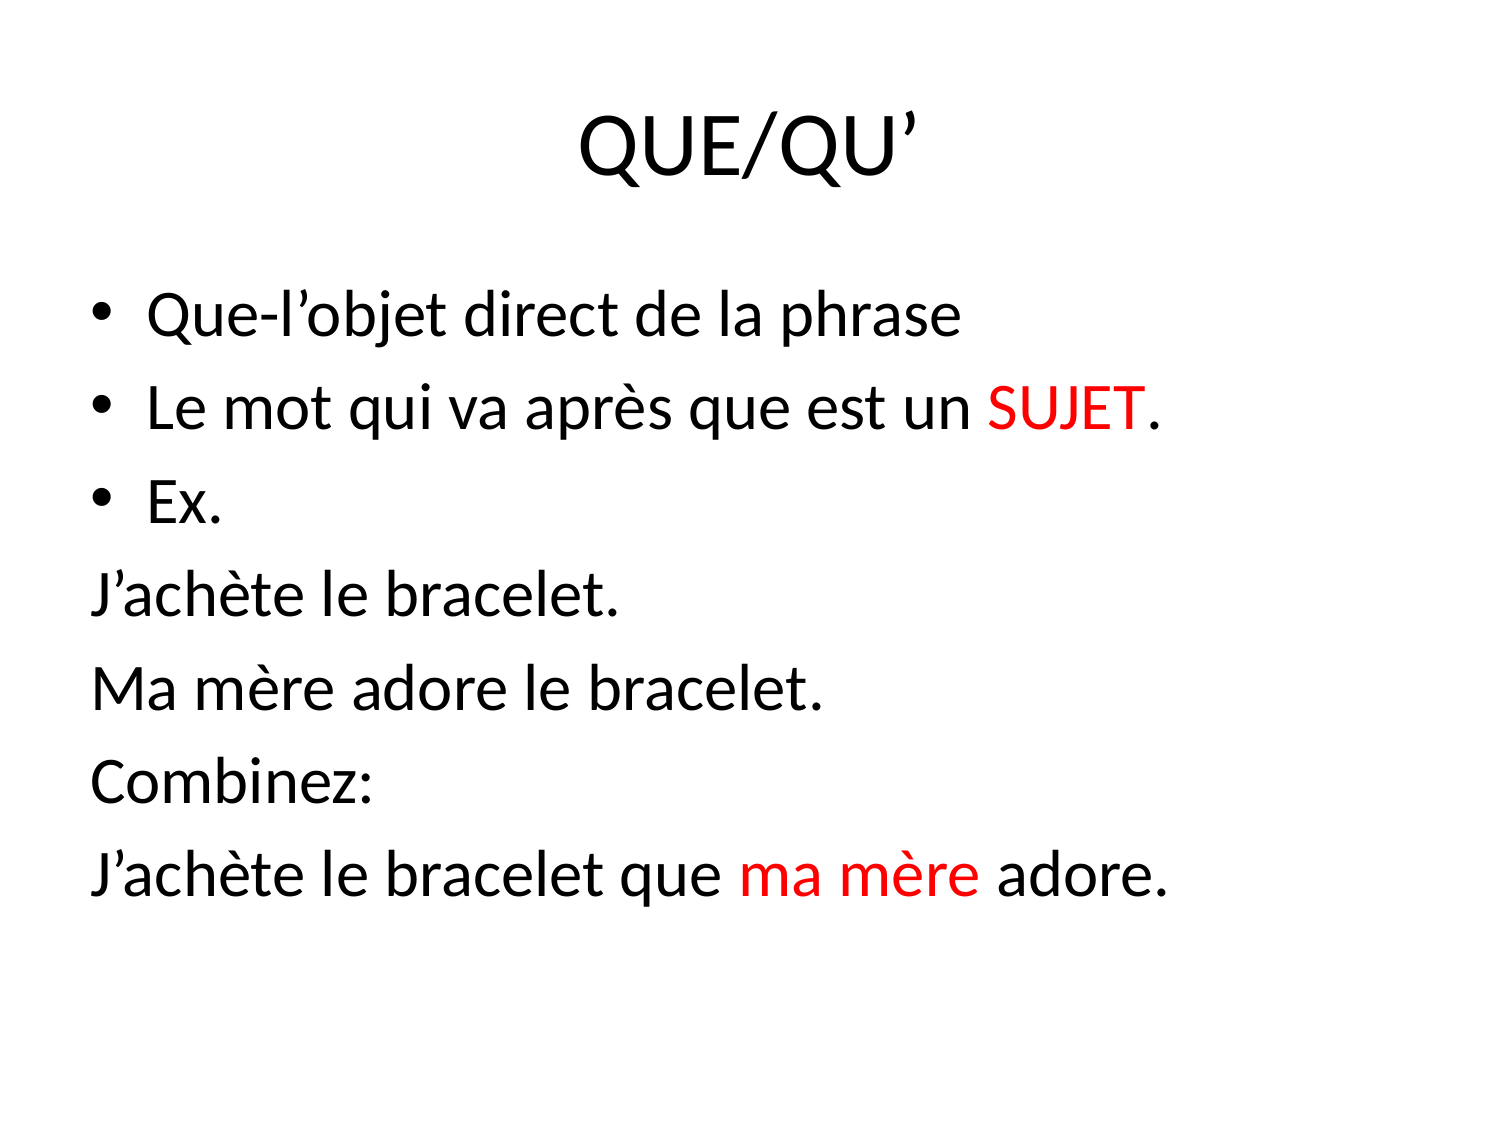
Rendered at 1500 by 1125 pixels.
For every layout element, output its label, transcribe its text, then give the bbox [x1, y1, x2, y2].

title QUE/QU’ [75, 45, 1425, 233]
list Que-l’objet direct de la phrase Le mot qui va après que est un SUJET. Ex. J’achète le bracelet. Ma mère adore le bracelet. Combinez: J’achète le bracelet que ma mère adore. [75, 262, 1425, 1005]
